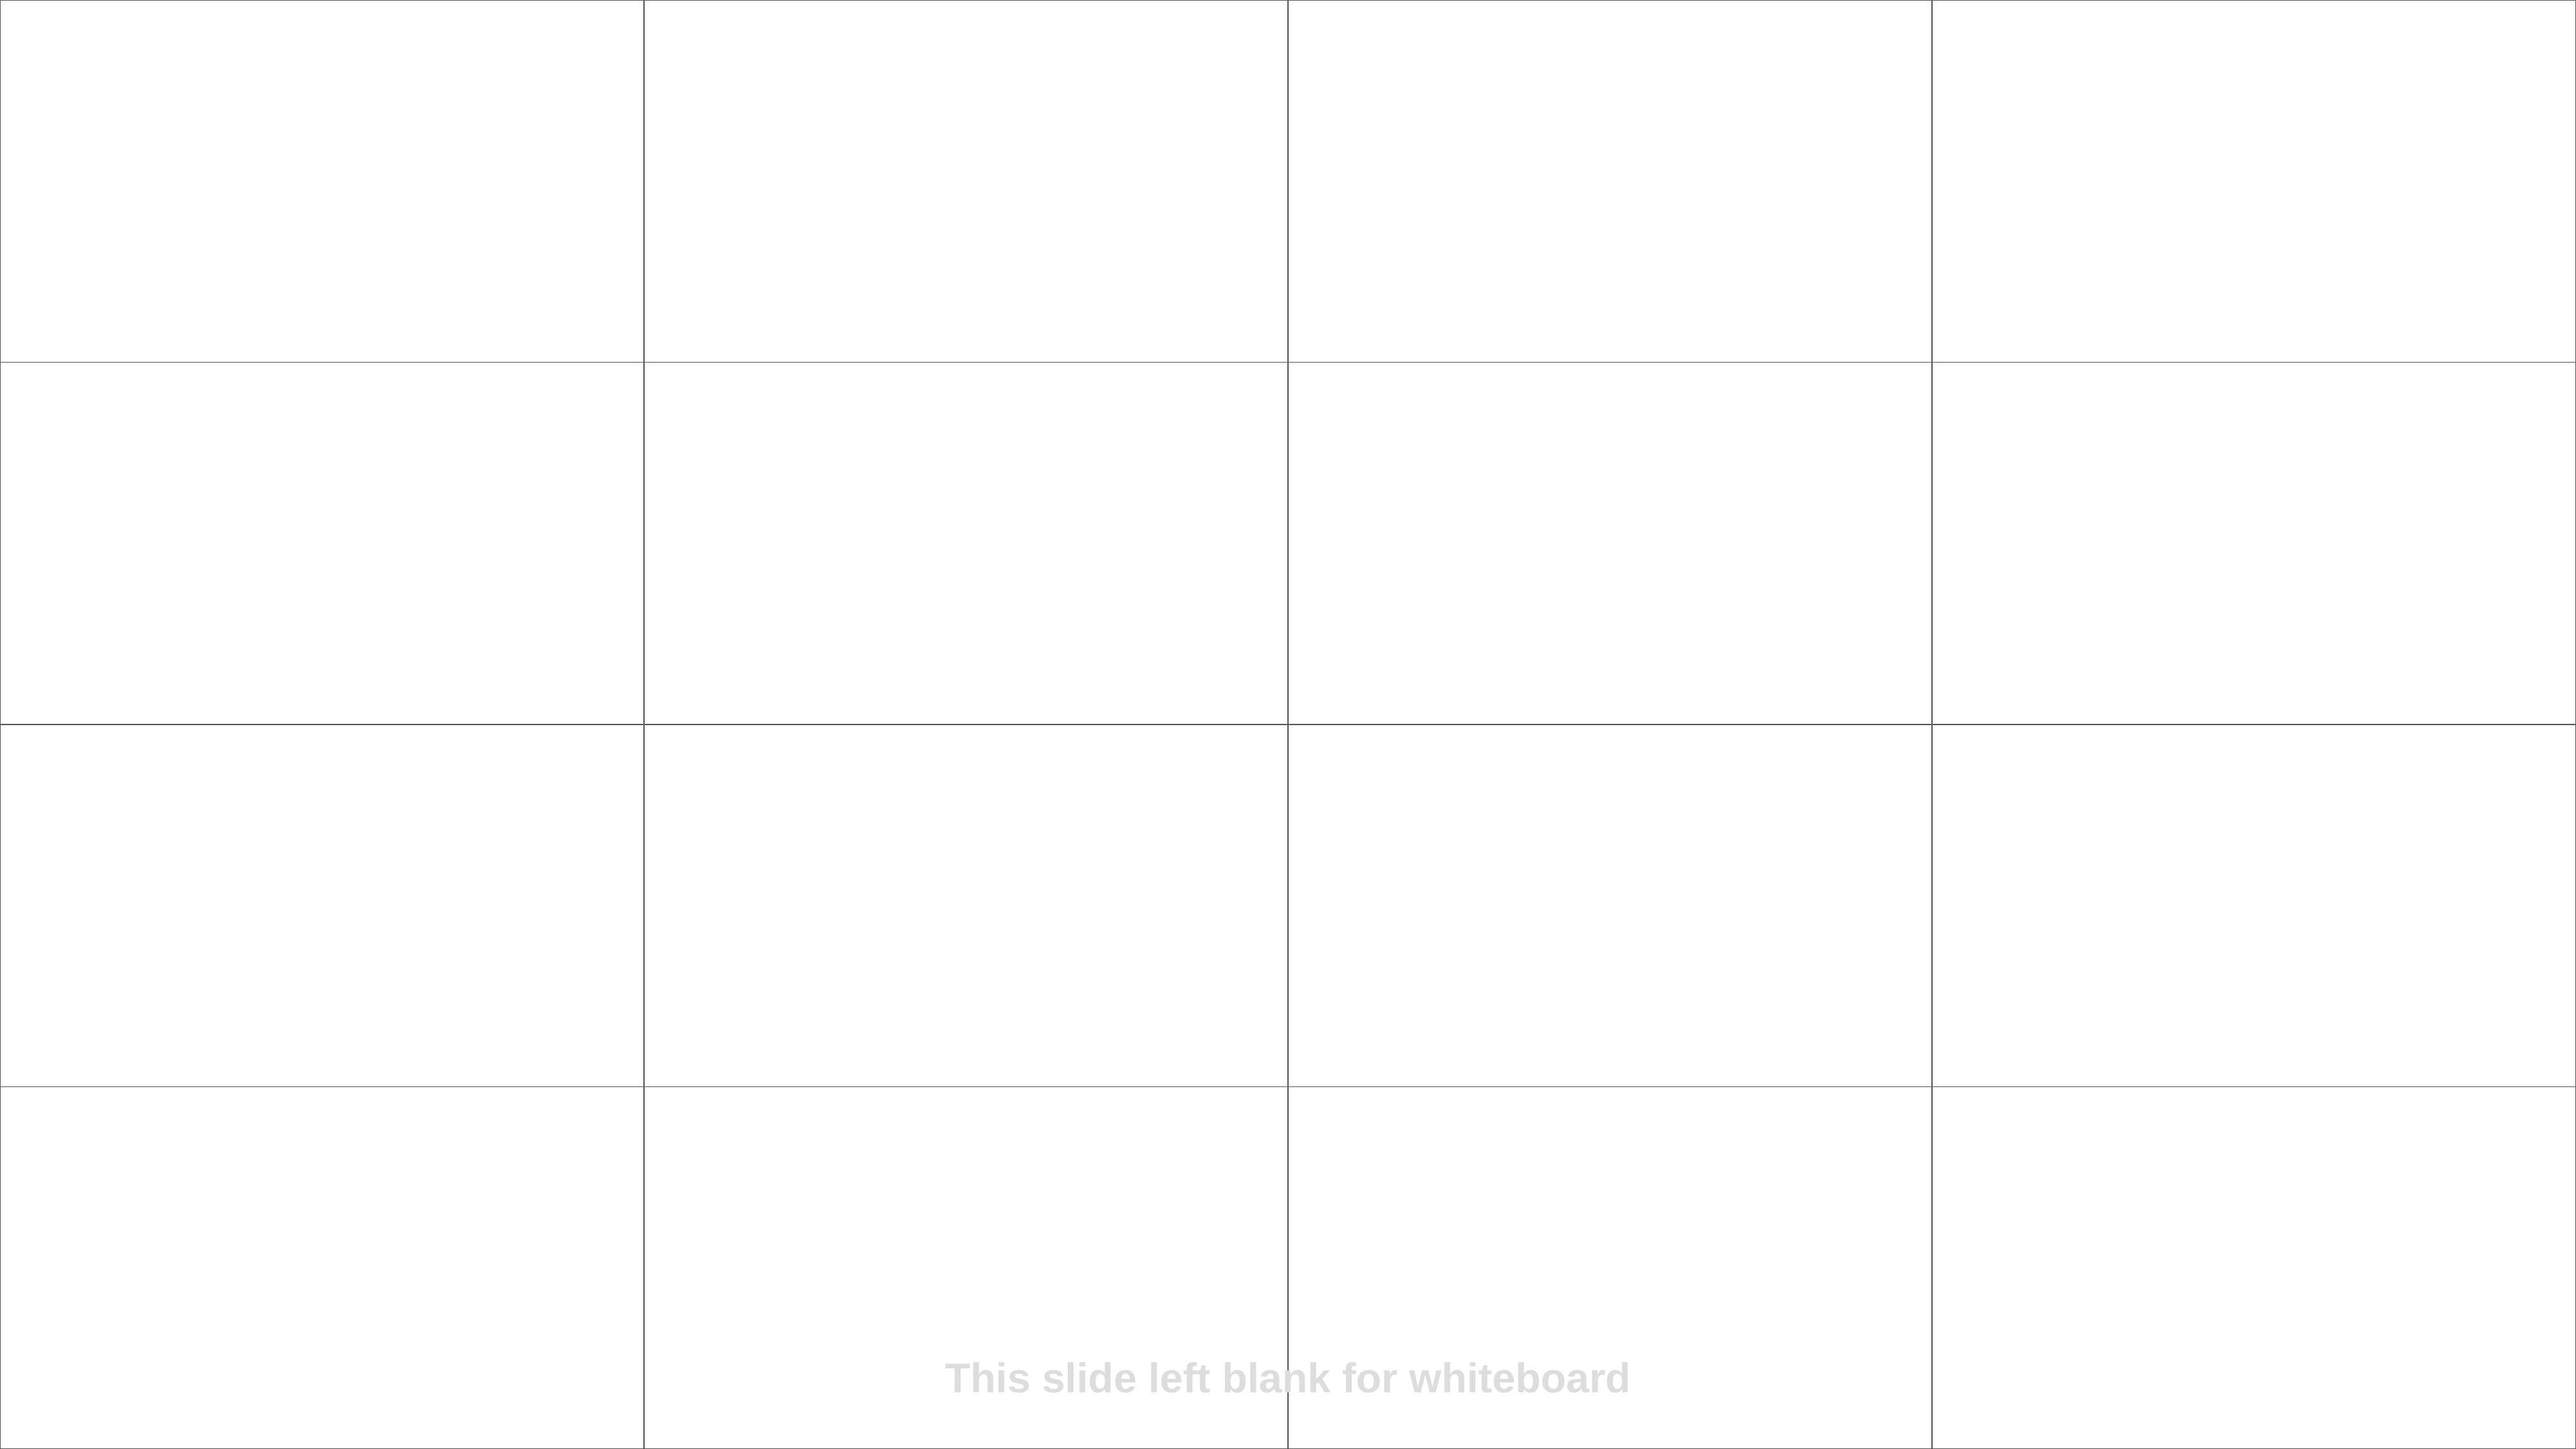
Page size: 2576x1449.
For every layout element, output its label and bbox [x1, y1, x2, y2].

table_cell [1289, 725, 1931, 1086]
table_cell [1289, 363, 1931, 724]
table_cell [1, 363, 643, 724]
table_cell [1, 1087, 643, 1448]
table_header [1, 1, 643, 362]
table_header [645, 1, 1287, 362]
table_header [1933, 1, 2575, 362]
text_box [923, 1345, 1653, 1406]
table_cell [1933, 725, 2575, 1086]
table_cell [645, 725, 1287, 1086]
table_cell [1933, 363, 2575, 724]
table_cell [1933, 1087, 2575, 1448]
table_cell [645, 1087, 1287, 1448]
table_cell [1289, 1087, 1931, 1448]
table_header [1289, 1, 1931, 362]
table_cell [1, 725, 643, 1086]
table_cell [645, 363, 1287, 724]
